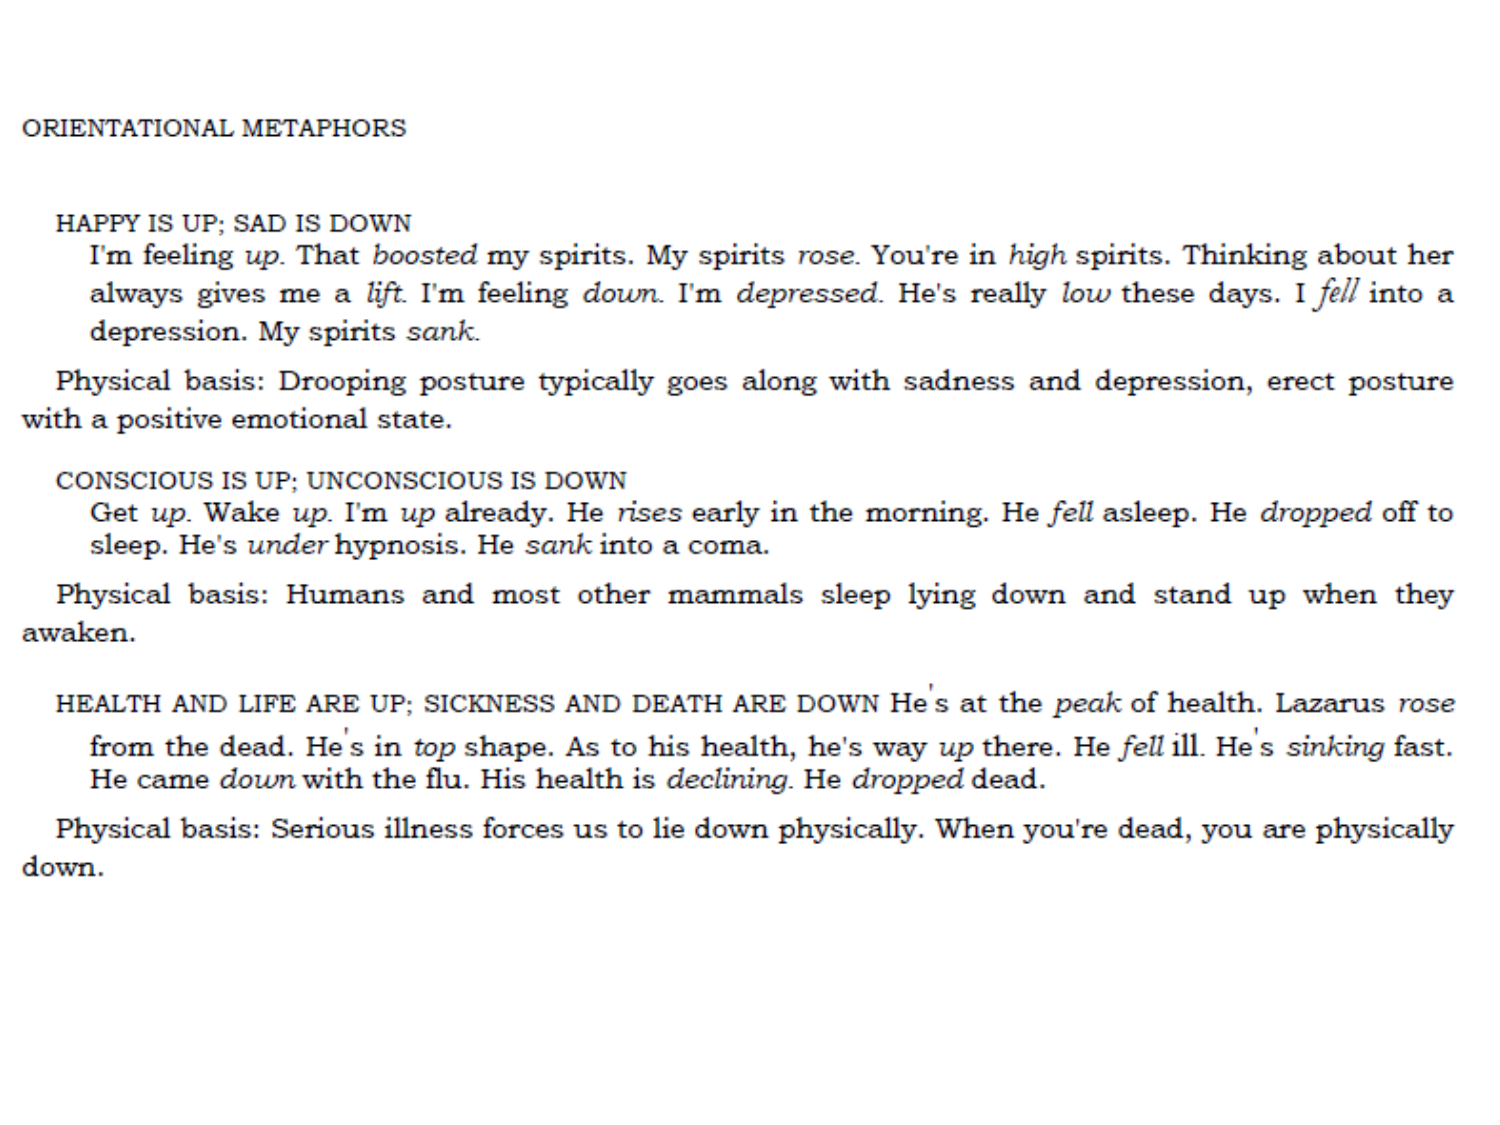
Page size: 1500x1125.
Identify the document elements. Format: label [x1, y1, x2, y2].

picture [13, 74, 1500, 987]
